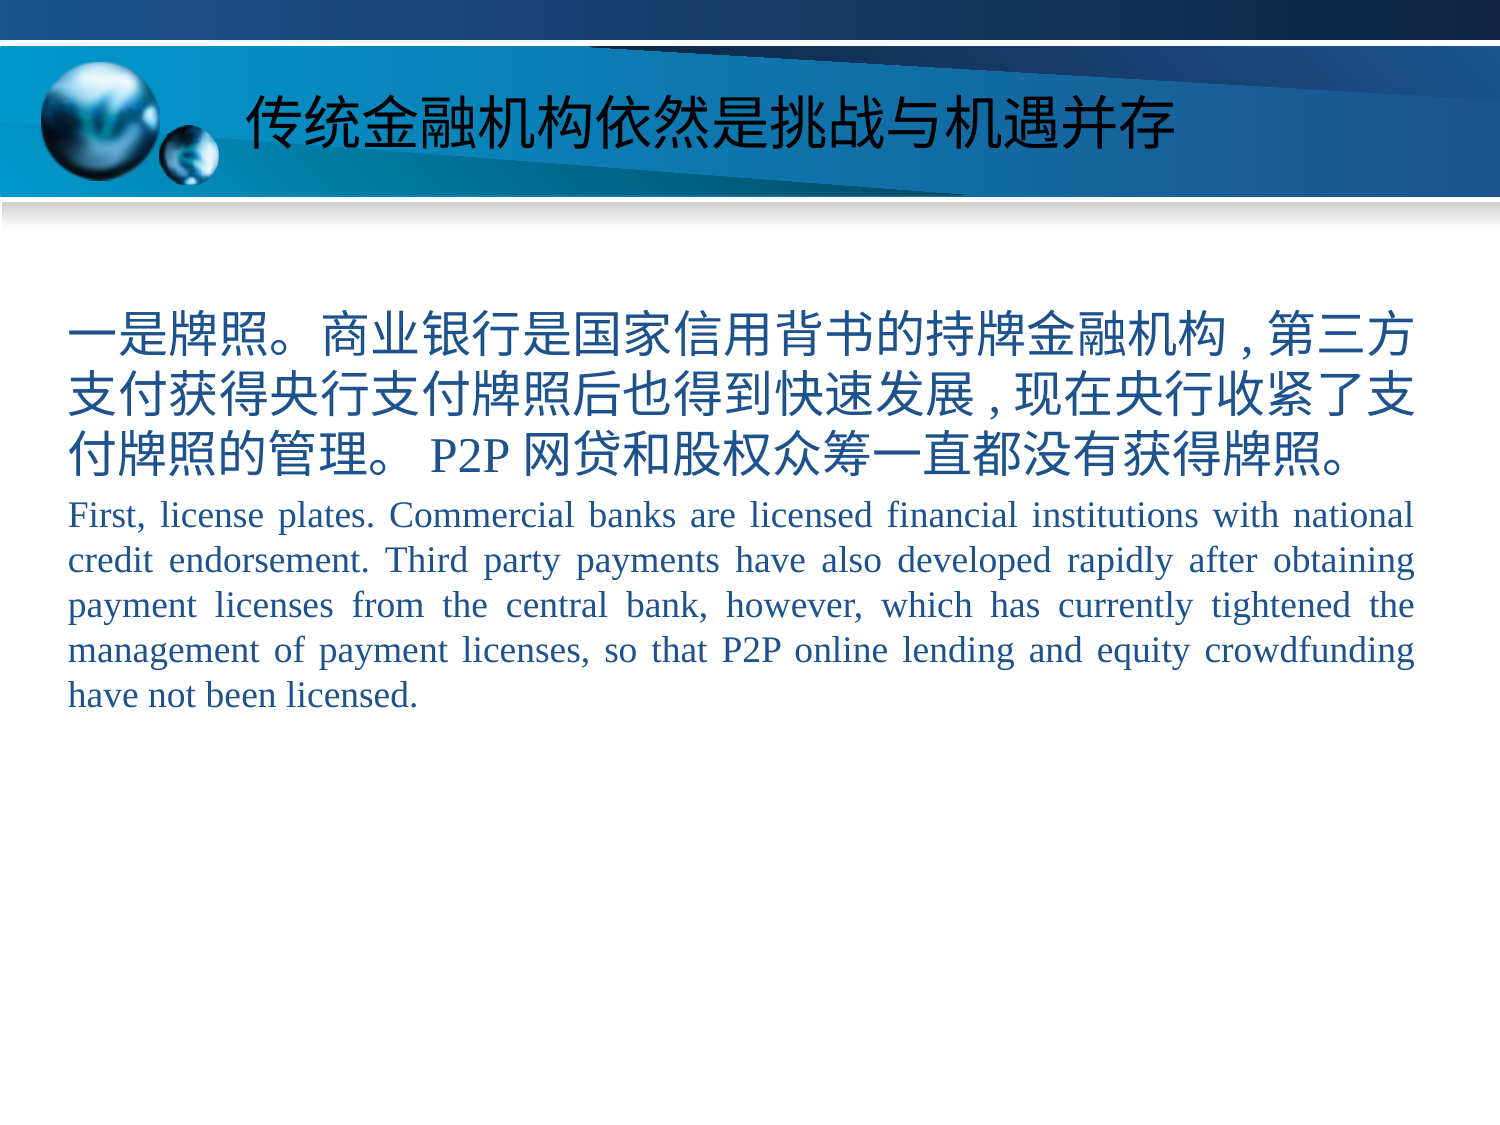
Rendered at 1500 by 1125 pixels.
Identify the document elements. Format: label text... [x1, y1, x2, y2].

text_box 一是牌照。商业银行是国家信用背书的持牌金融机构,第三方支付获得央行支付牌照后也得到快速发展,现在央行收紧了支付牌照的管理。P2P网贷和股权众筹一直都没有获得牌照。 First, license plates. Commercial banks are licensed financial institutions with national credit endorsement. Third party payments have also developed rapidly after obtaining payment licenses from the central bank, however, which has currently tightened the management of payment licenses, so that P2P online lending and equity crowdfunding have not been licensed. [53, 294, 1432, 793]
picture [160, 126, 218, 184]
title 传统金融机构依然是挑战与机遇并存 [229, 42, 1459, 200]
picture [42, 63, 159, 180]
